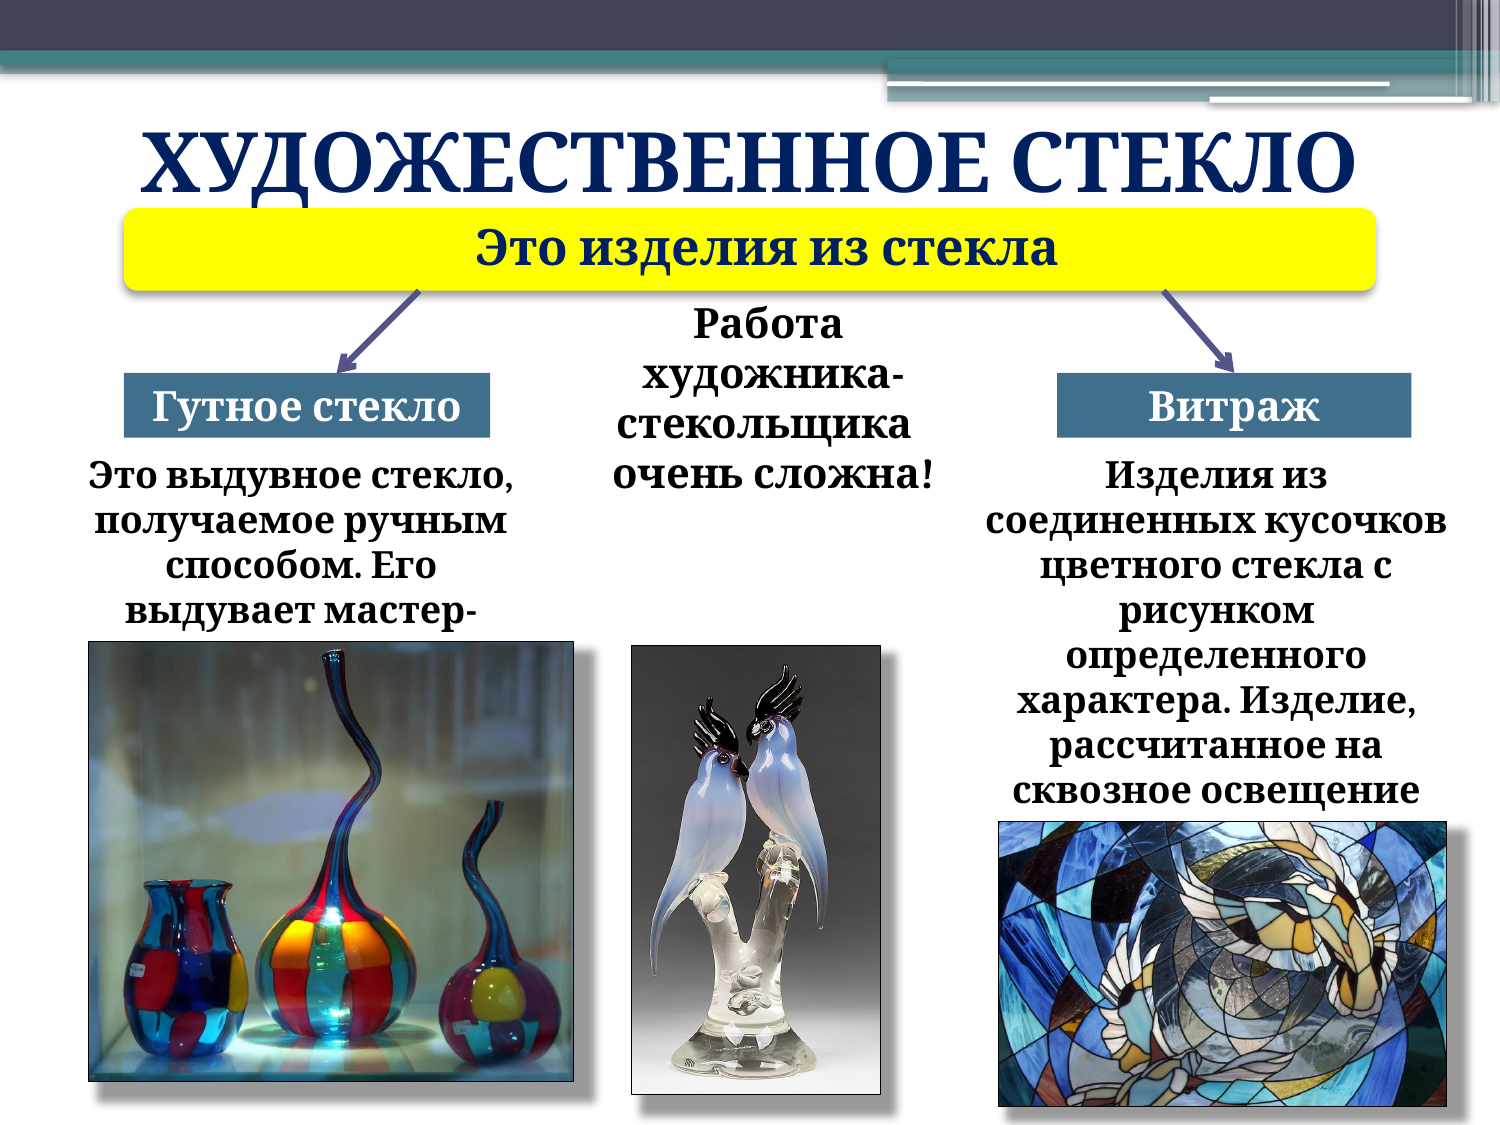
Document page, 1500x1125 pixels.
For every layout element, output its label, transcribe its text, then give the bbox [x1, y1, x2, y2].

text_box Гутное стекло [123, 372, 491, 438]
text_box [122, 206, 1377, 293]
text_box ХУДОЖЕСТВЕННОЕ СТЕКЛО [0, 101, 1500, 217]
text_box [336, 290, 420, 374]
text_box Изделия из соединенных кусочков цветного стекла с рисунком определенного характера. Изделие, рассчитанное на сквозное освещение используют для заполнения проема [962, 443, 1471, 909]
text_box Это выдувное стекло, получаемое ручным способом. Его выдувает мастер-стеклодув [64, 443, 538, 684]
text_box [1163, 290, 1235, 374]
text_box Работа художника-стекольщика очень сложна! [501, 289, 1046, 505]
picture [631, 644, 881, 1095]
picture [88, 641, 574, 1082]
text_box Витраж [1057, 372, 1412, 438]
picture [997, 820, 1447, 1107]
text_box Это изделия из стекла [147, 208, 1388, 283]
